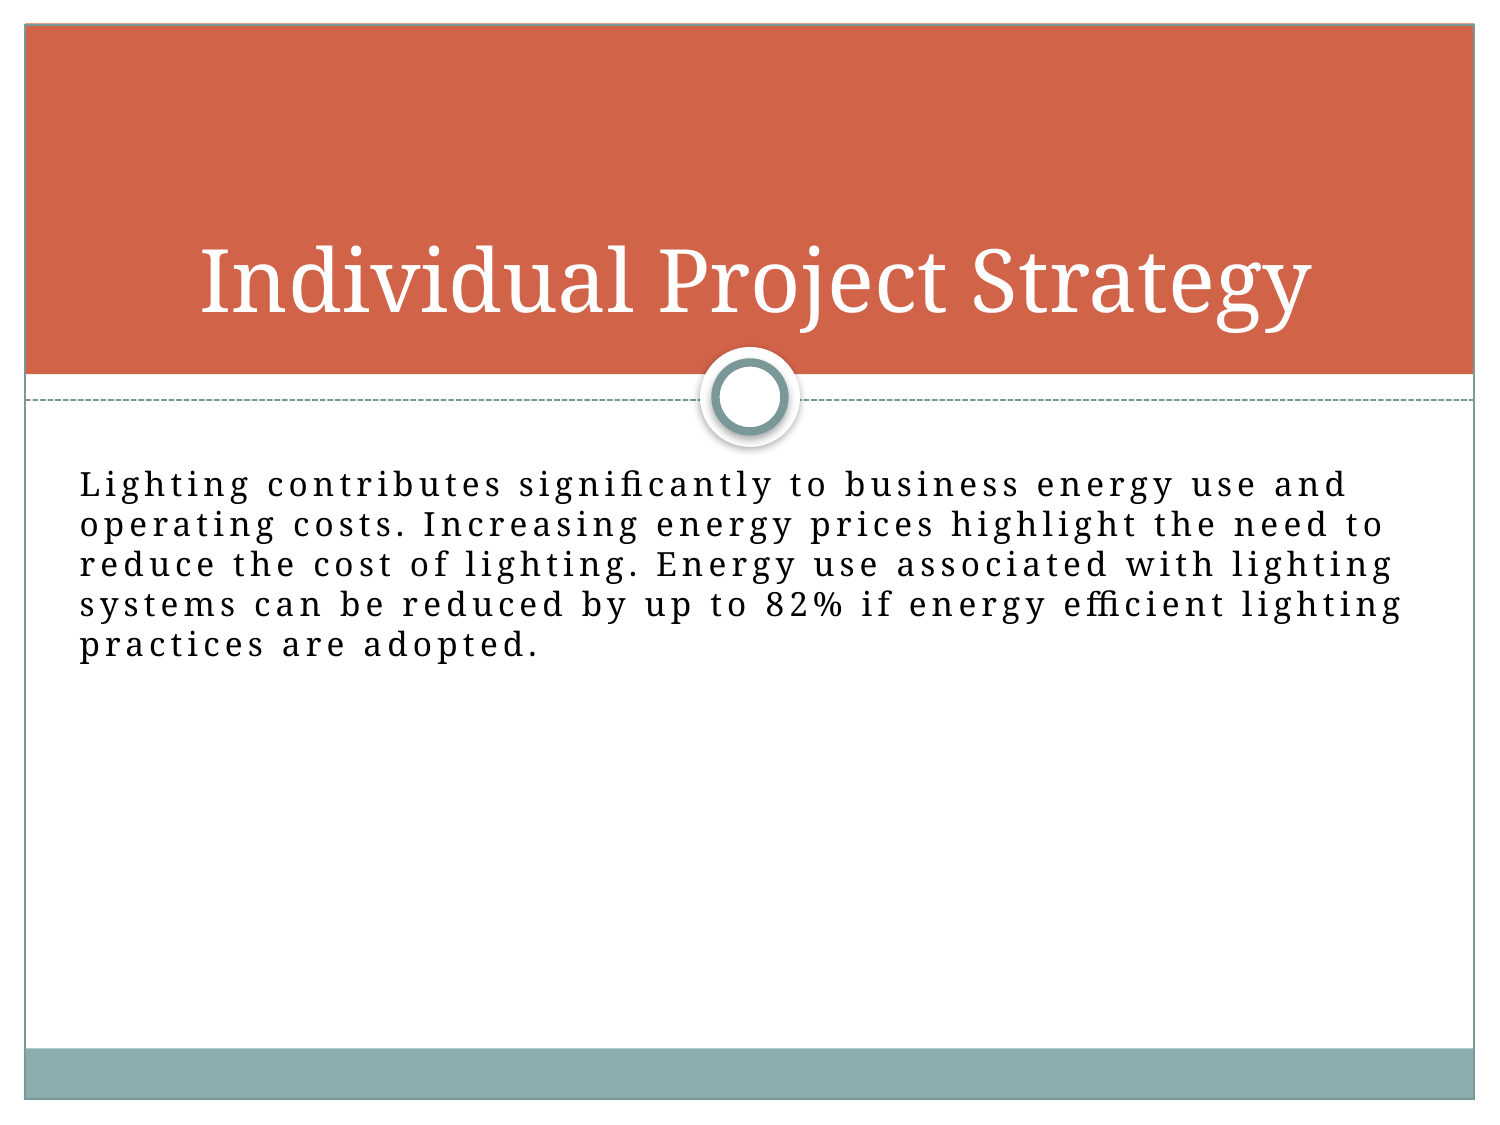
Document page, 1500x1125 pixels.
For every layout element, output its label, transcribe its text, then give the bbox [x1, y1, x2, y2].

title Individual Project Strategy [118, 87, 1394, 338]
list Lighting contributes significantly to business energy use and operating costs. Increasing energy prices highlight the need to reduce the cost of lighting. Energy use associated with lighting systems can be reduced by up to 82% if energy efficient lighting practices are adopted. [64, 456, 1436, 965]
